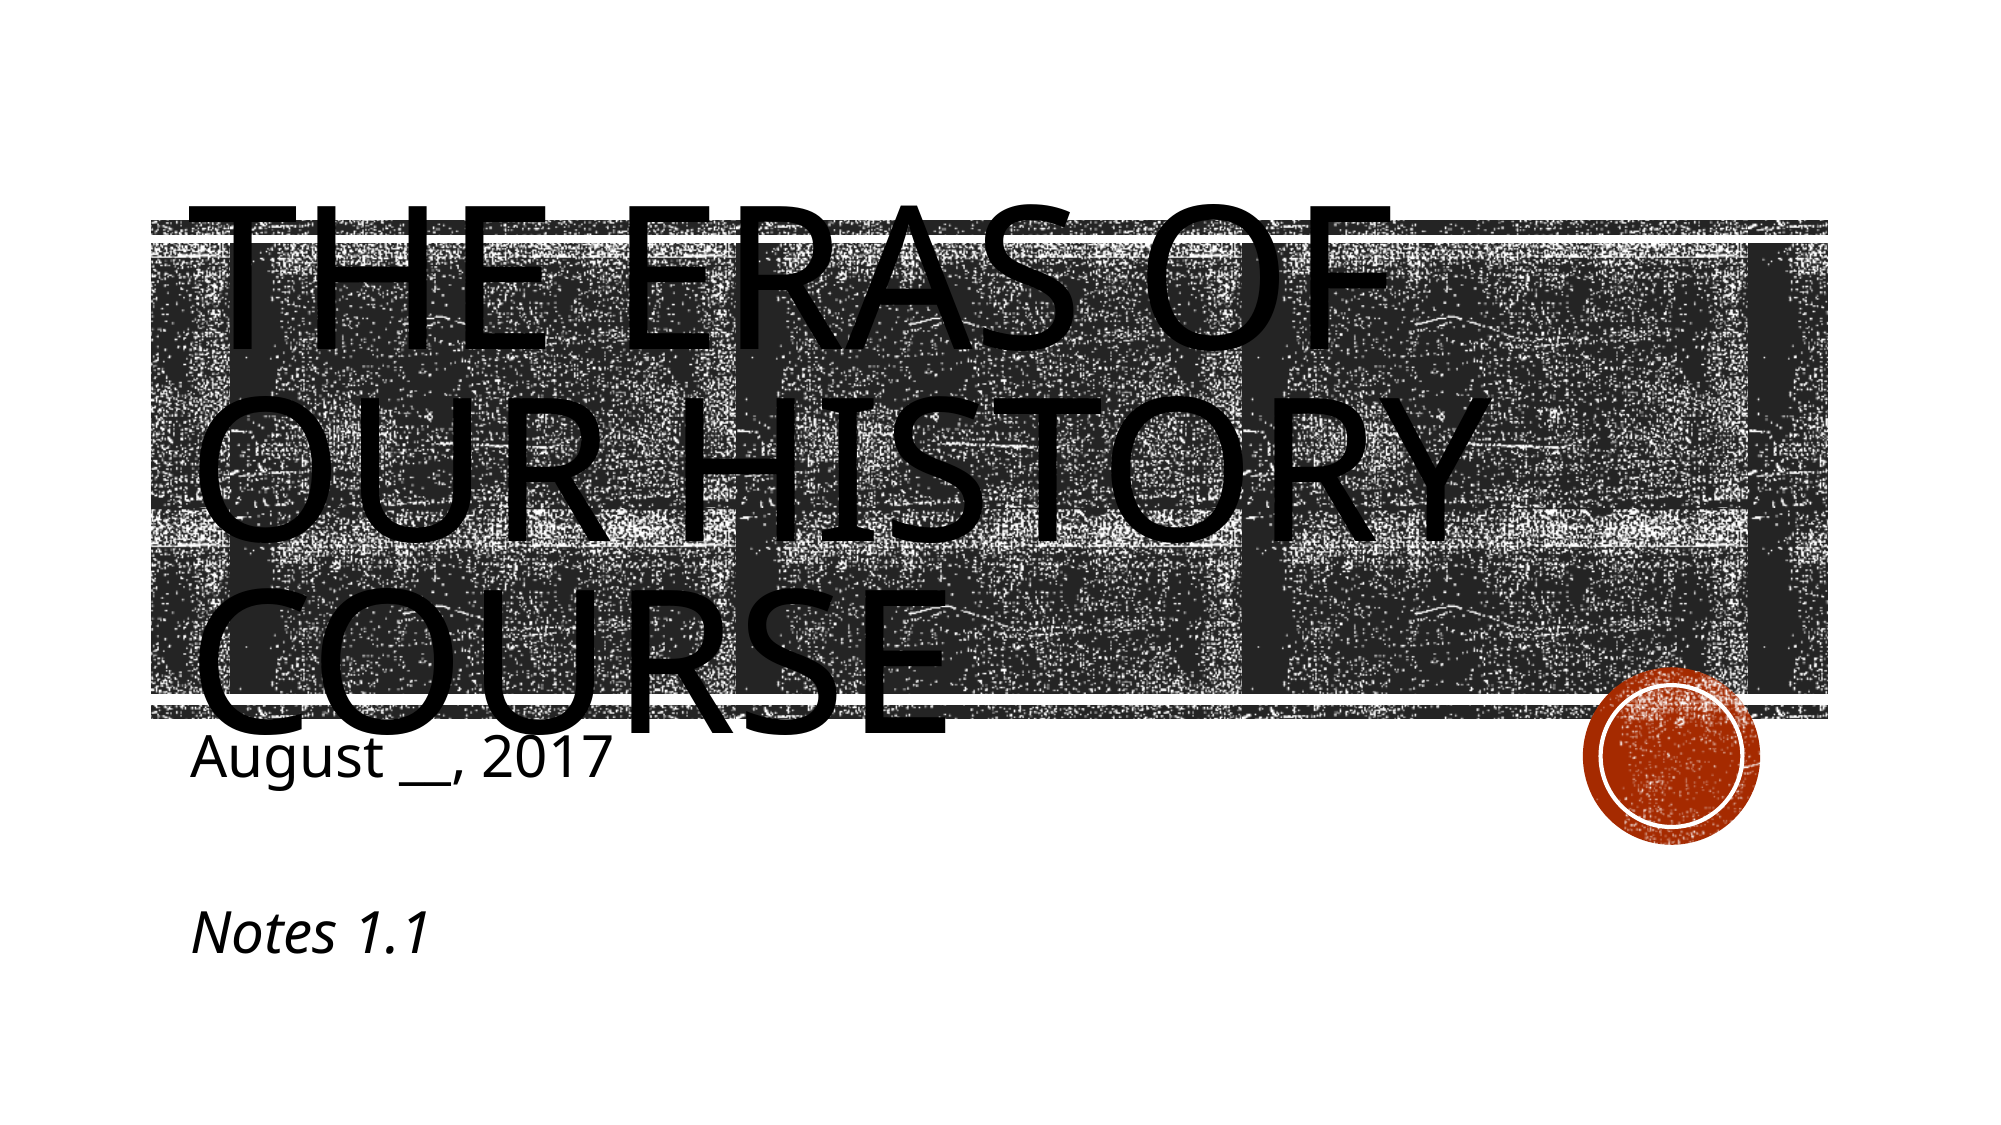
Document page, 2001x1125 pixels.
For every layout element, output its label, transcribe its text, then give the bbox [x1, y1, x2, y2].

title The eras of our history course [172, 234, 1808, 733]
subtitle August __, 2017 Notes 1.1 [175, 720, 1500, 955]
